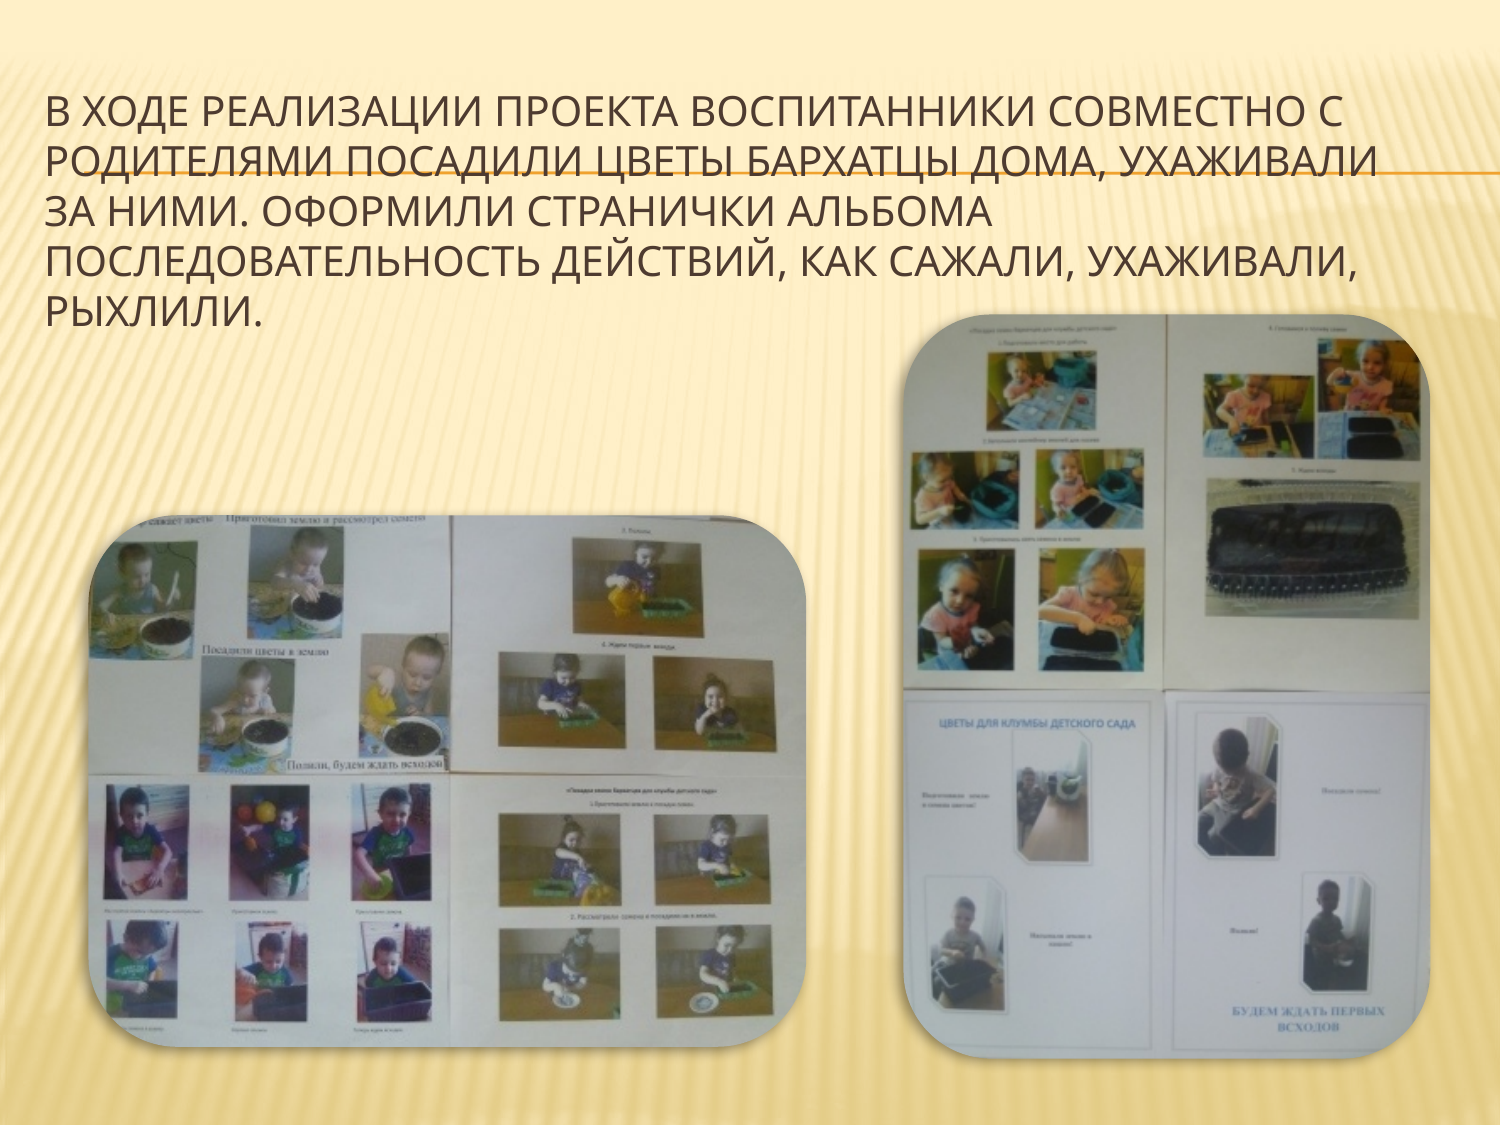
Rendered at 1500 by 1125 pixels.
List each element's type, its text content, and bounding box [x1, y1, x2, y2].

picture [88, 514, 807, 1048]
picture [903, 314, 1431, 1059]
title В ходе реализации проекта воспитанники совместно с родителями посадили цветы бархатцы дома, ухаживали за ними. Оформили странички альбома последовательность действий, как сажали, ухаживали, рыхлили. [29, 54, 1455, 365]
